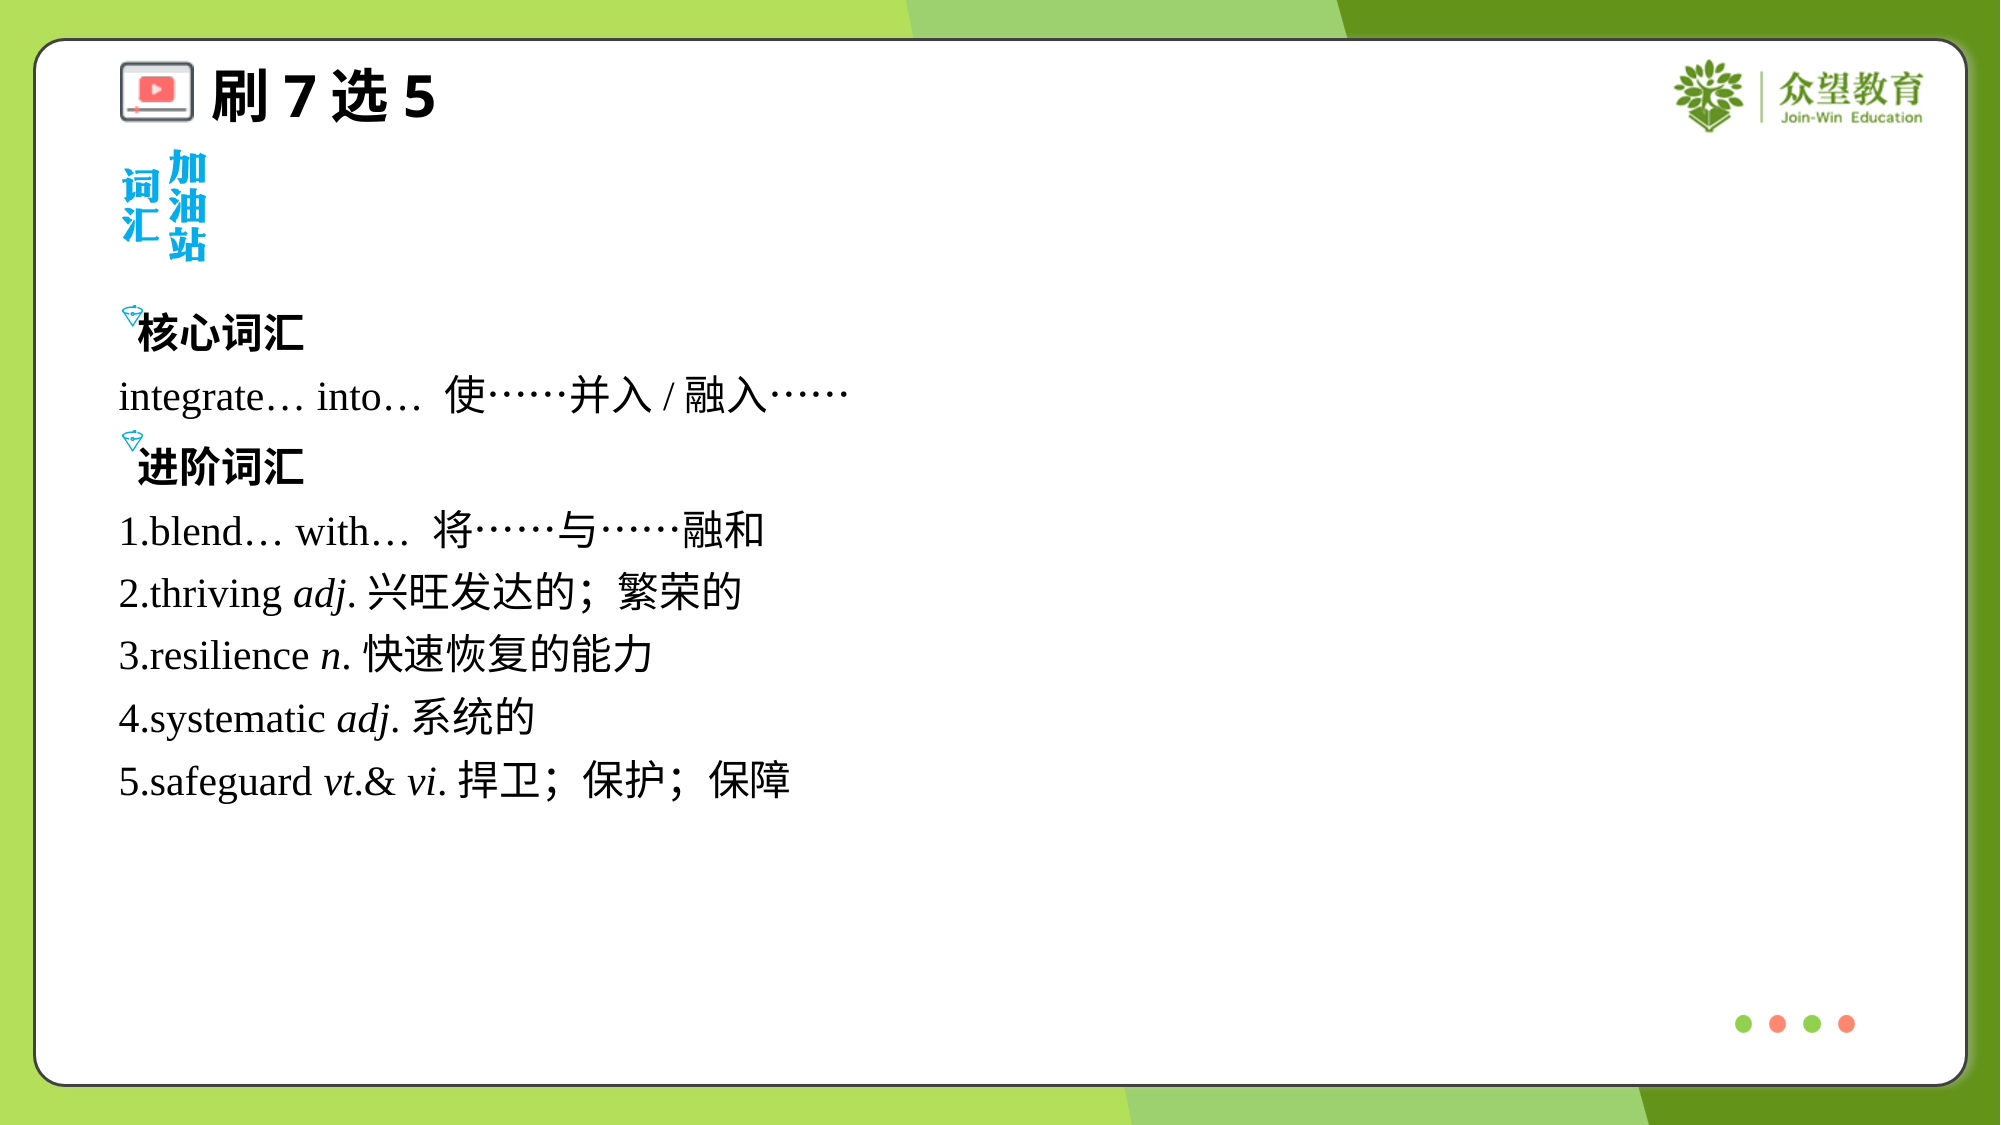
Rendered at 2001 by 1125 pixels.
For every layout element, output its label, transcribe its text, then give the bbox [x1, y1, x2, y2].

text_box &1& 核心词汇 integrate… into… 使……并入/融入…… &2& 进阶词汇 1.blend… with… 将……与……融和 2.thriving adj.兴旺发达的；繁荣的 3.resilience n.快速恢复的能力 4.systematic adj.系统的 5.safeguard vt.& vi.捍卫；保护；保障 [118, 285, 1882, 780]
picture [0, 0, 2000, 1125]
